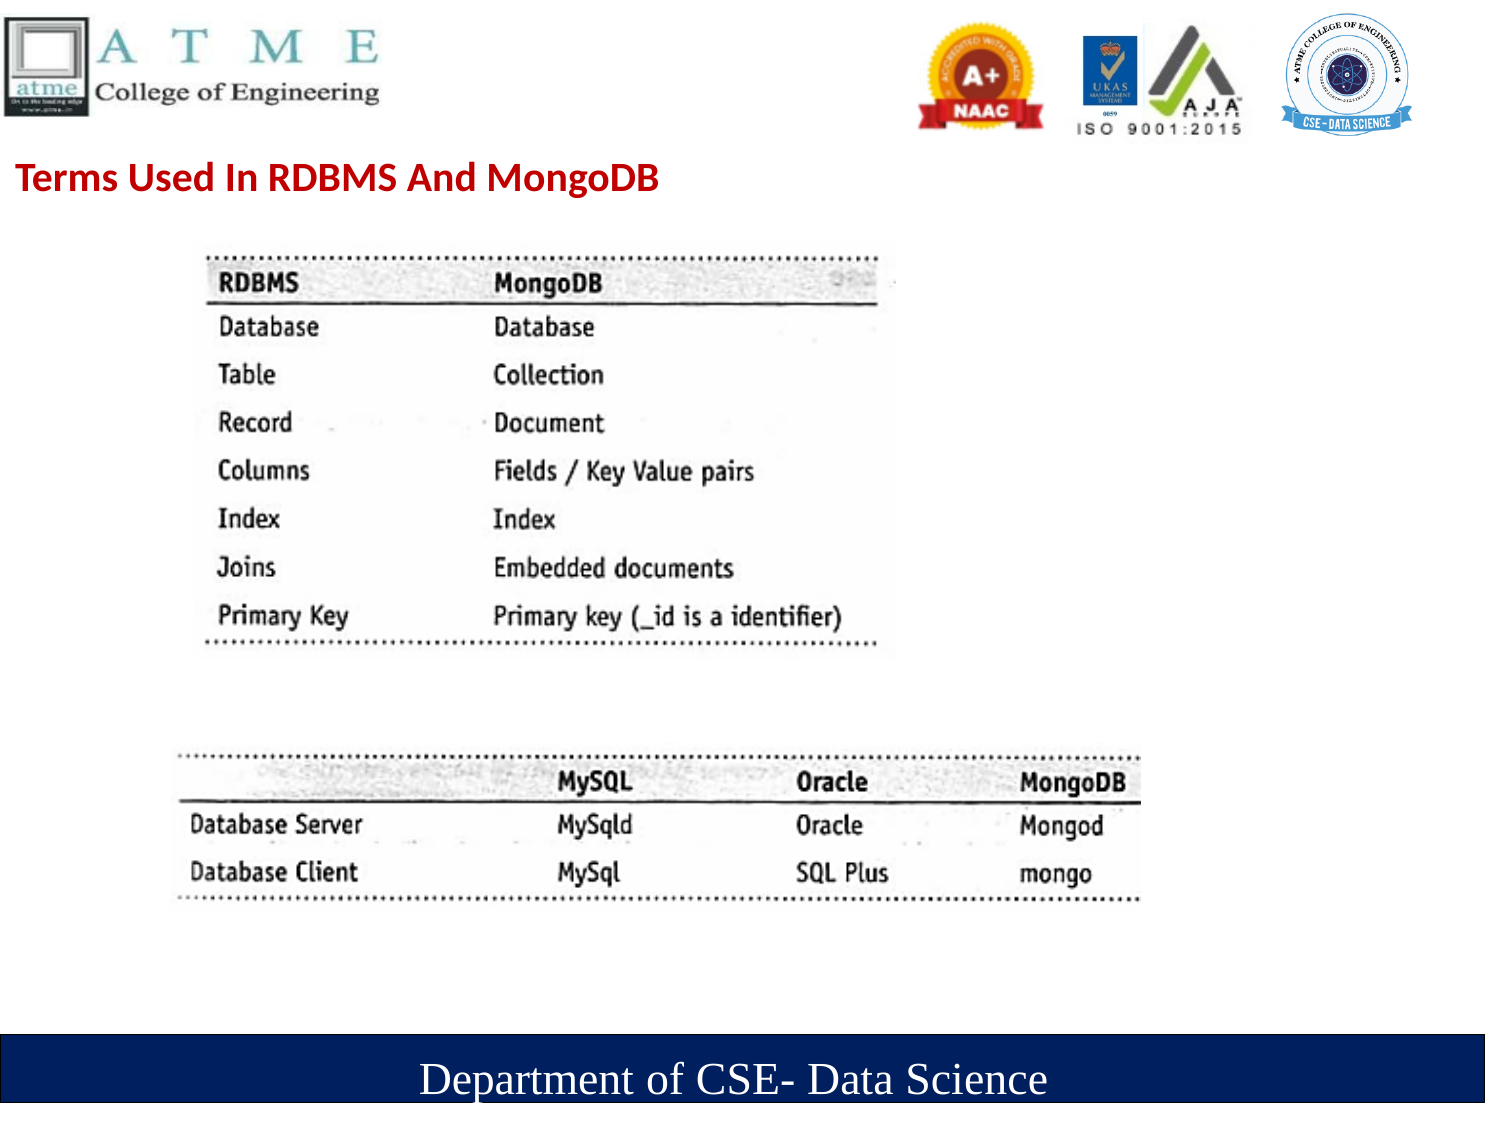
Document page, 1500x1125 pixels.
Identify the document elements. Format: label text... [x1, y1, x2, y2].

picture [0, 13, 383, 121]
picture [903, 20, 1058, 151]
picture [1281, 9, 1412, 140]
picture [171, 742, 1141, 911]
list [194, 239, 896, 659]
title Terms Used In RDBMS And MongoDB [0, 110, 1350, 240]
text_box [1061, 16, 1256, 146]
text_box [0, 1033, 1486, 1104]
